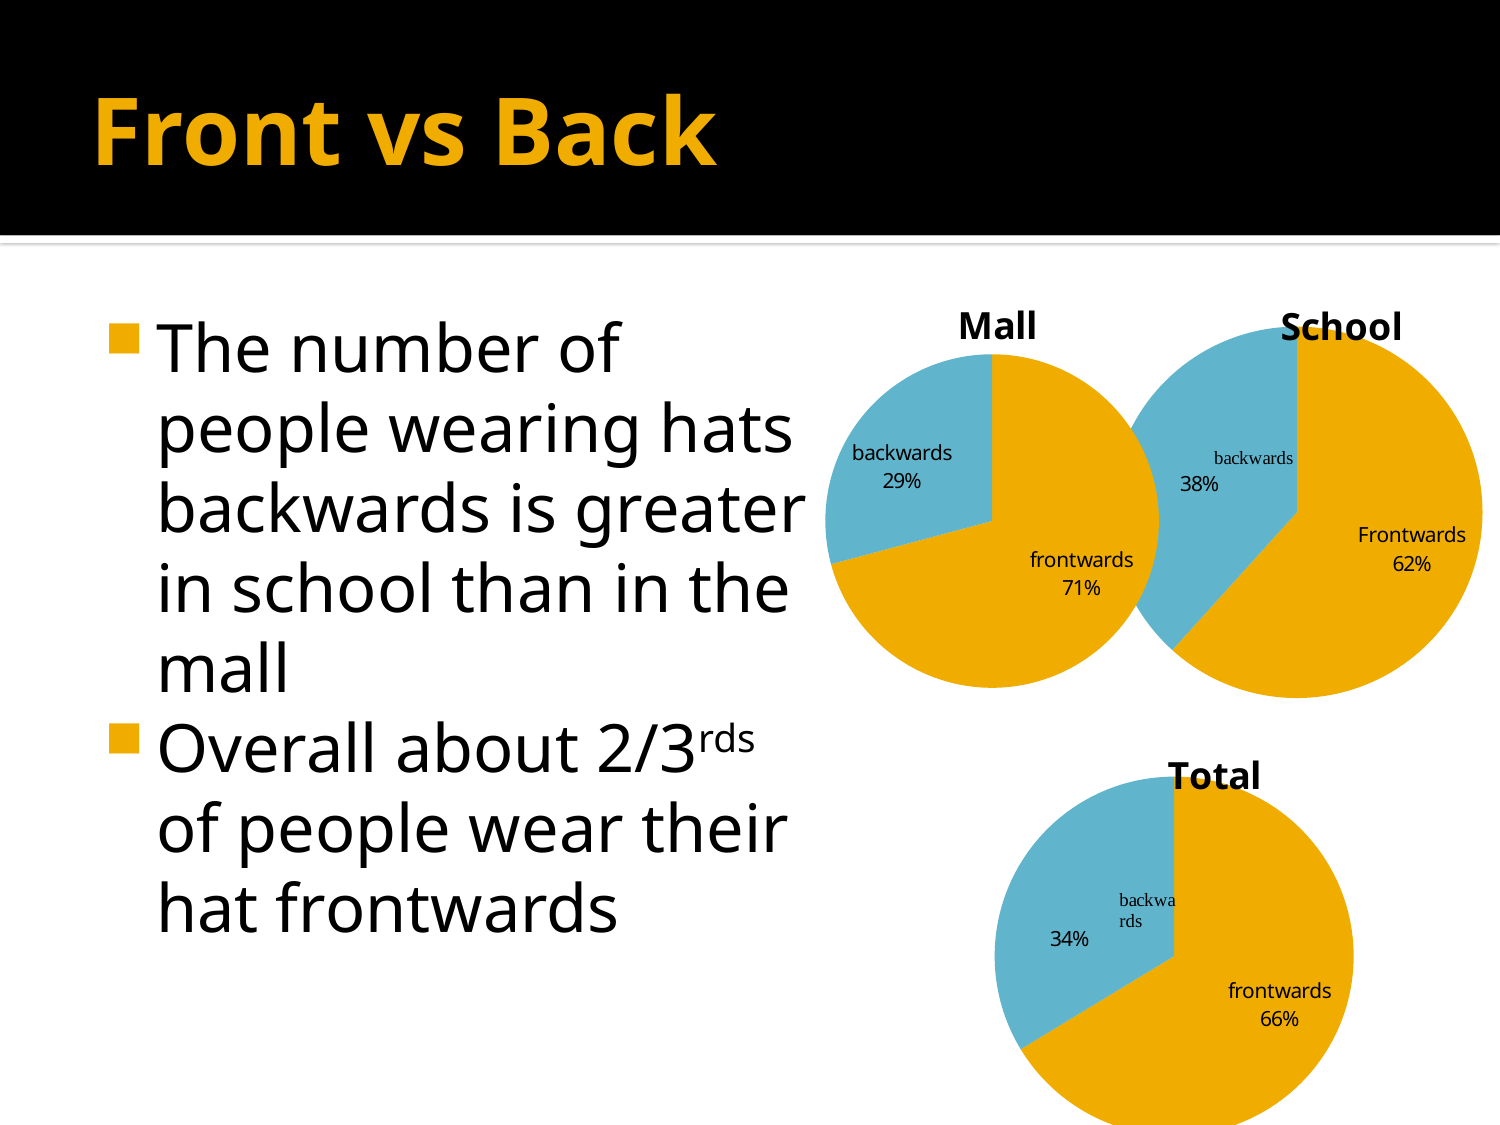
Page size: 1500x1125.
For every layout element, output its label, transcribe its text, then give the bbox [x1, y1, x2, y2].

list The number of people wearing hats backwards is greater in school than in the mall Overall about 2/3rds of people wear their hat frontwards [75, 291, 825, 1050]
chart [599, 224, 1500, 1125]
title Front vs Back [75, 25, 1425, 231]
